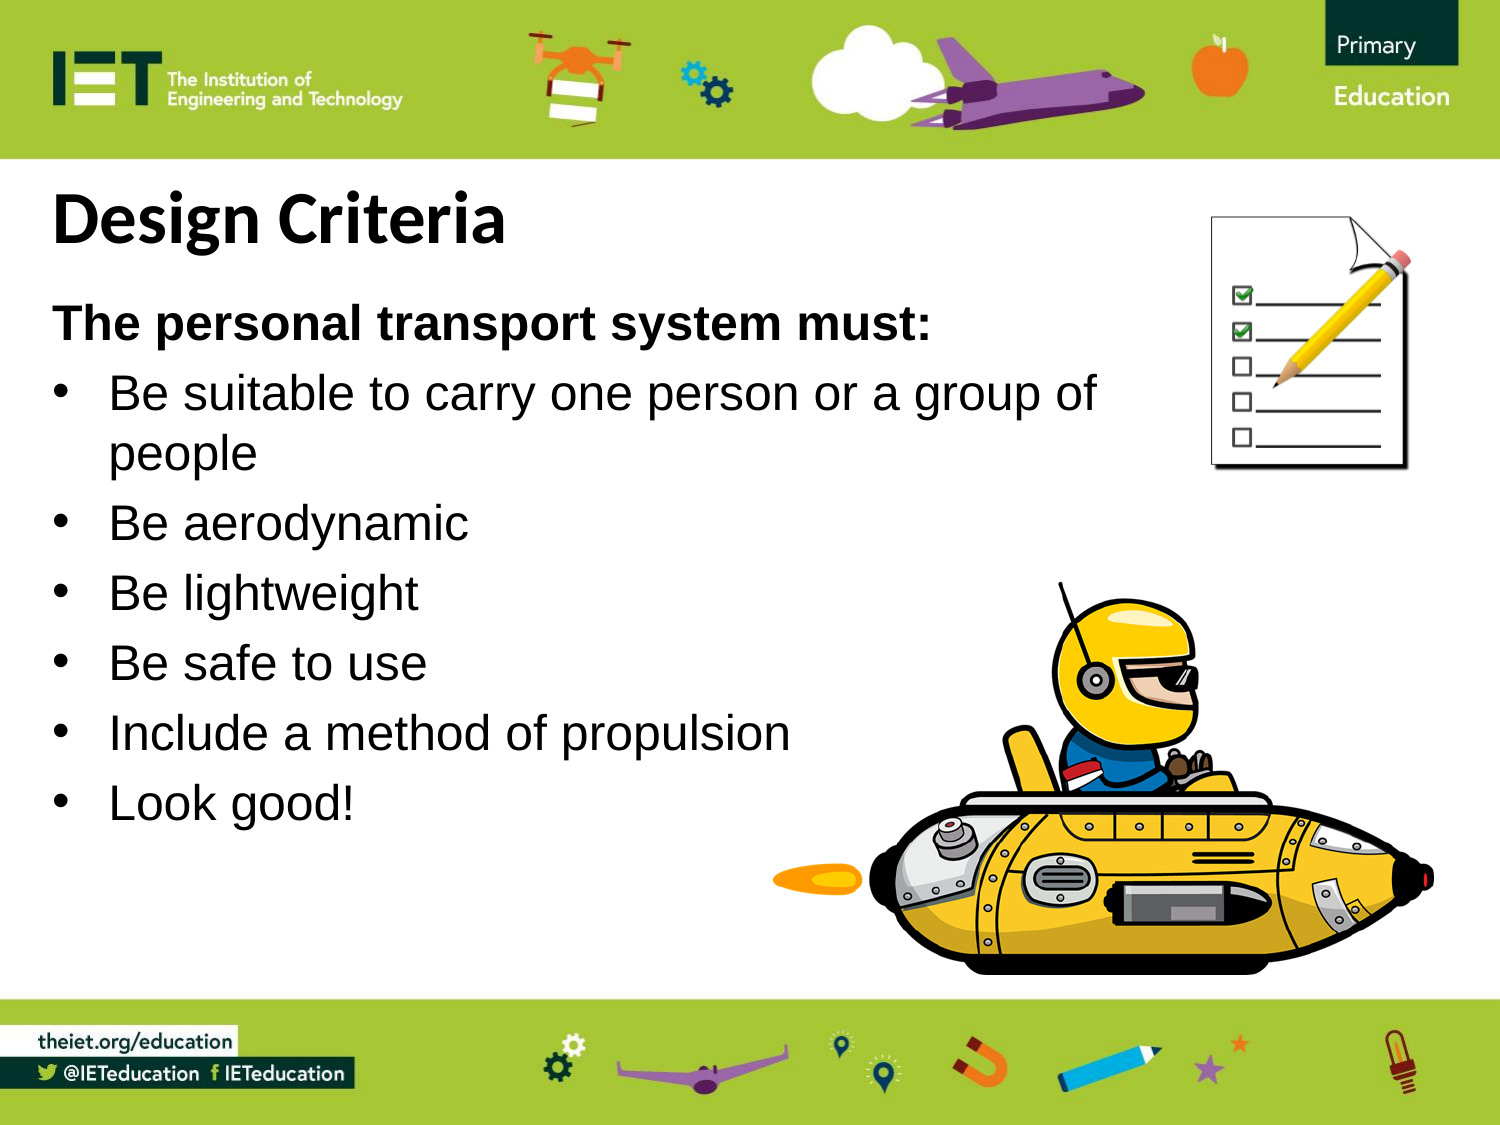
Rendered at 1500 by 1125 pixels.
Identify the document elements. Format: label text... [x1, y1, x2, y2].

picture [0, 0, 1500, 1125]
text_box Design Criteria [37, 171, 1411, 284]
text_box The personal transport system must: Be suitable to carry one person or a group of people Be aerodynamic Be lightweight Be safe to use Include a method of propulsion Look good! [37, 283, 1118, 911]
